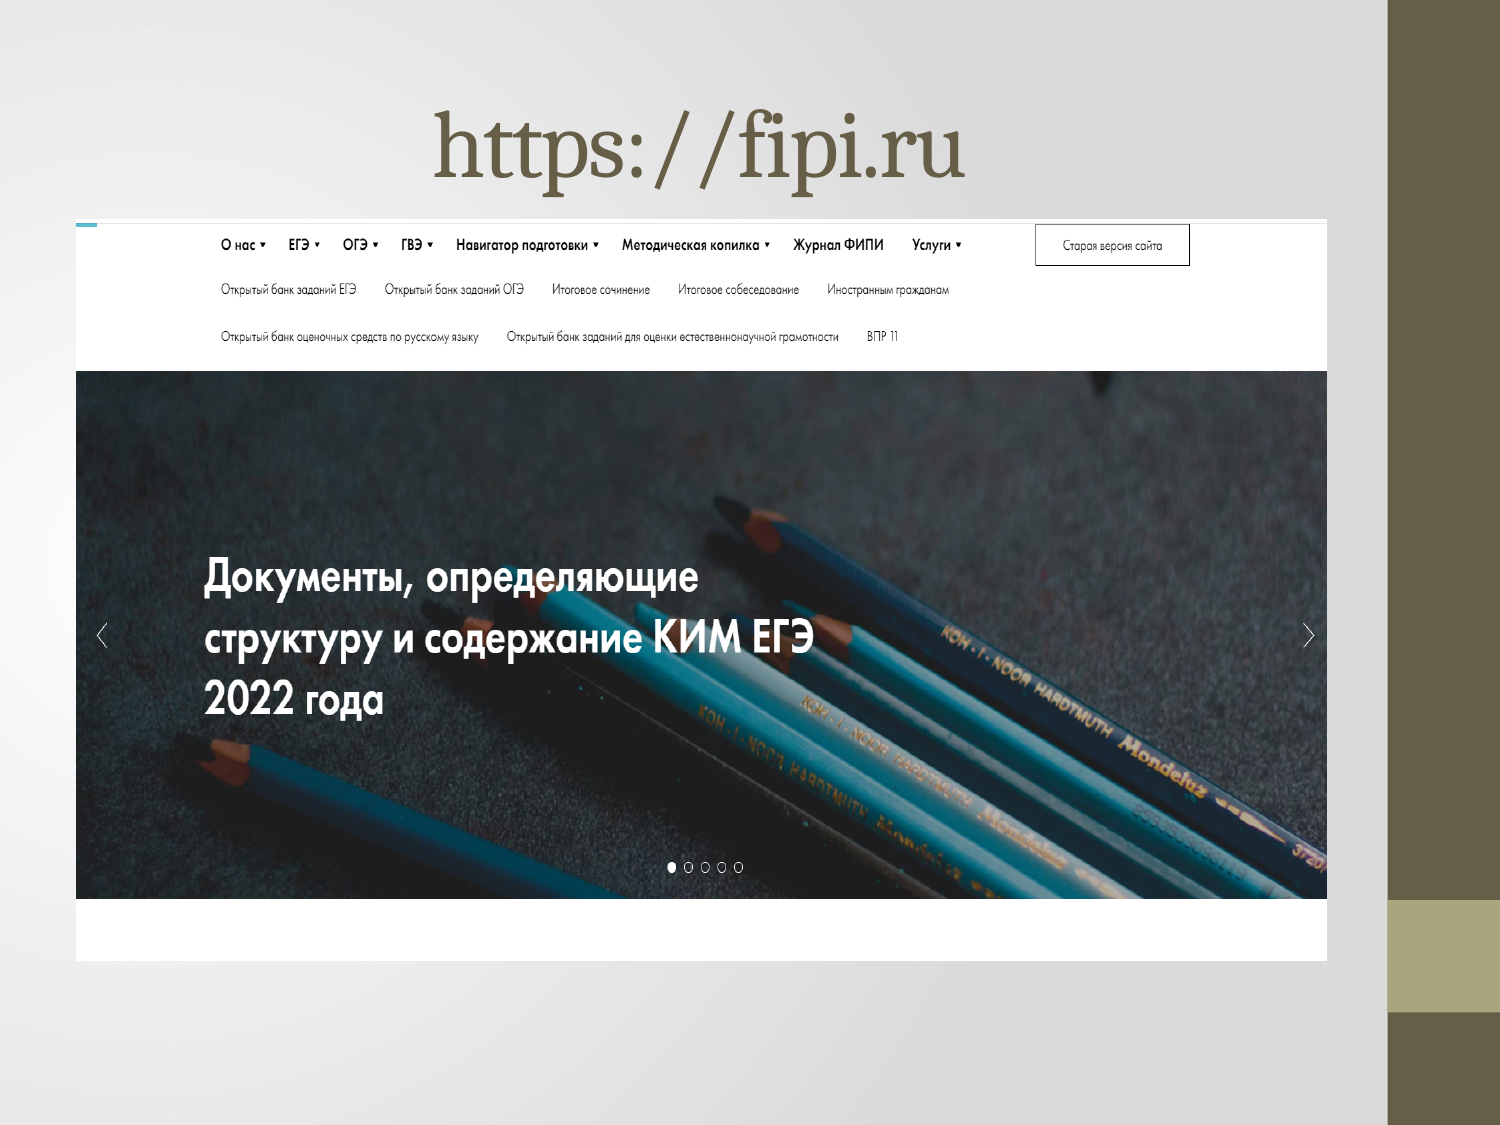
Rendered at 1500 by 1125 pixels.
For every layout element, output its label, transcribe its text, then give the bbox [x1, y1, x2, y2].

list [76, 219, 1328, 961]
title https://fipi.ru [75, 45, 1325, 217]
